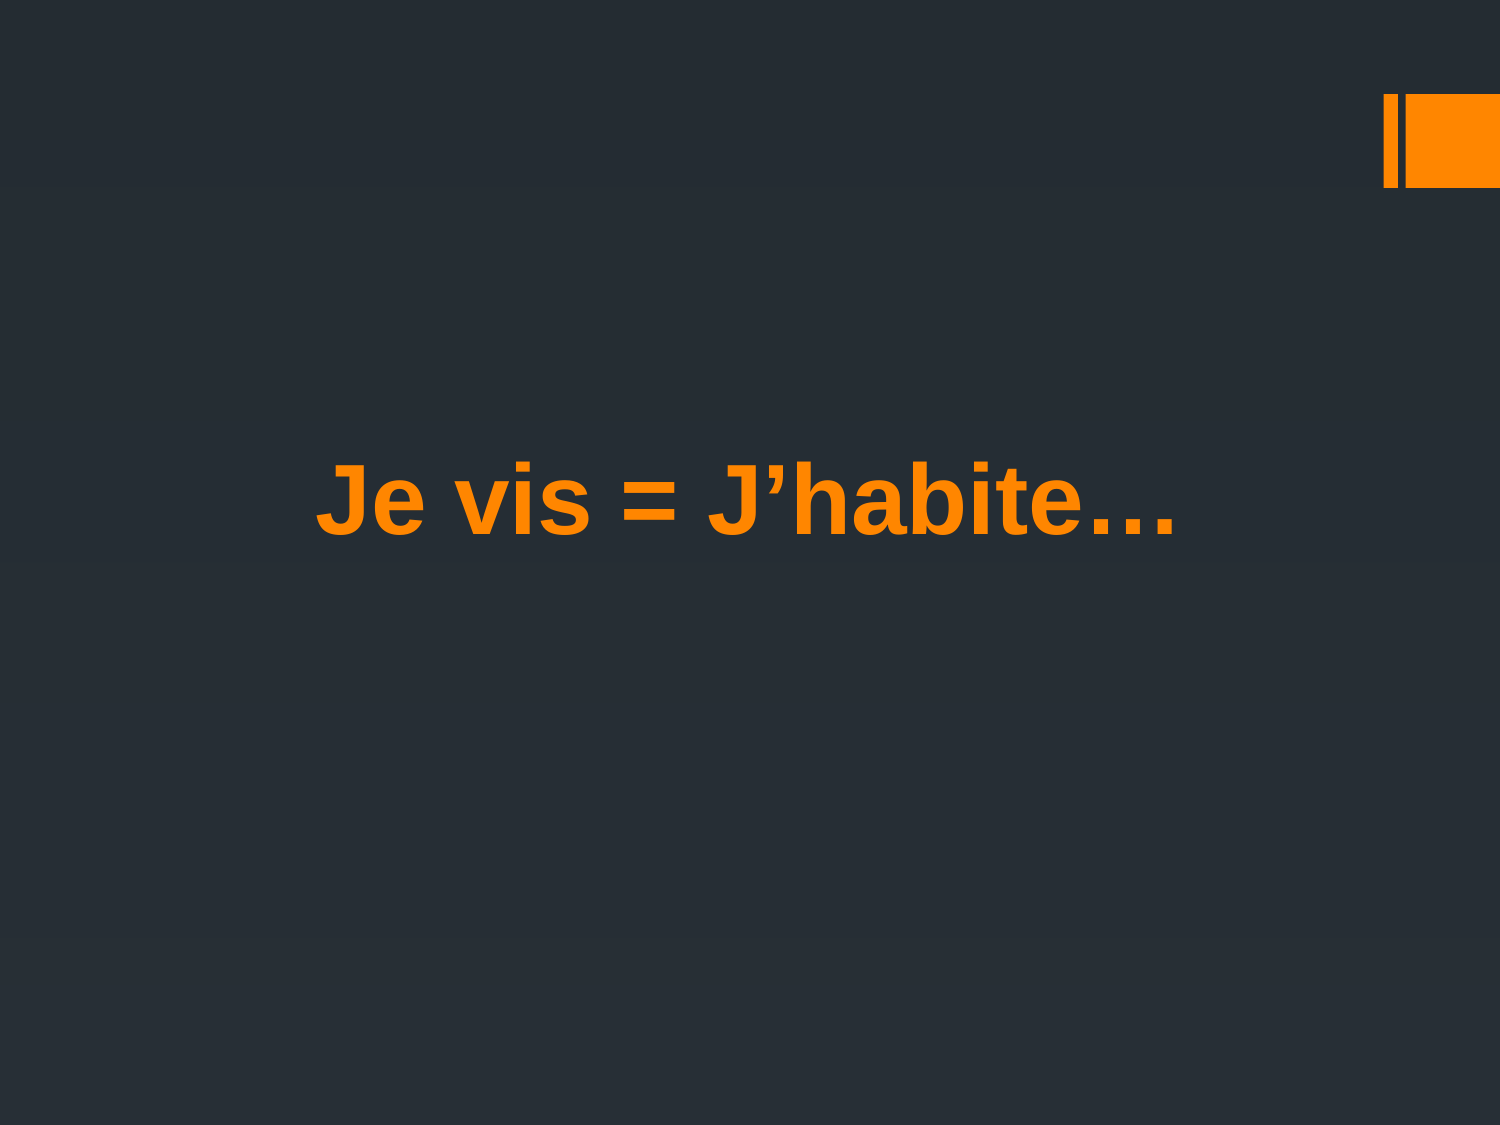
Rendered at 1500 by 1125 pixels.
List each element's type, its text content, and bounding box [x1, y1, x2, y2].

title Je vis = J’habite… [150, 380, 1350, 563]
